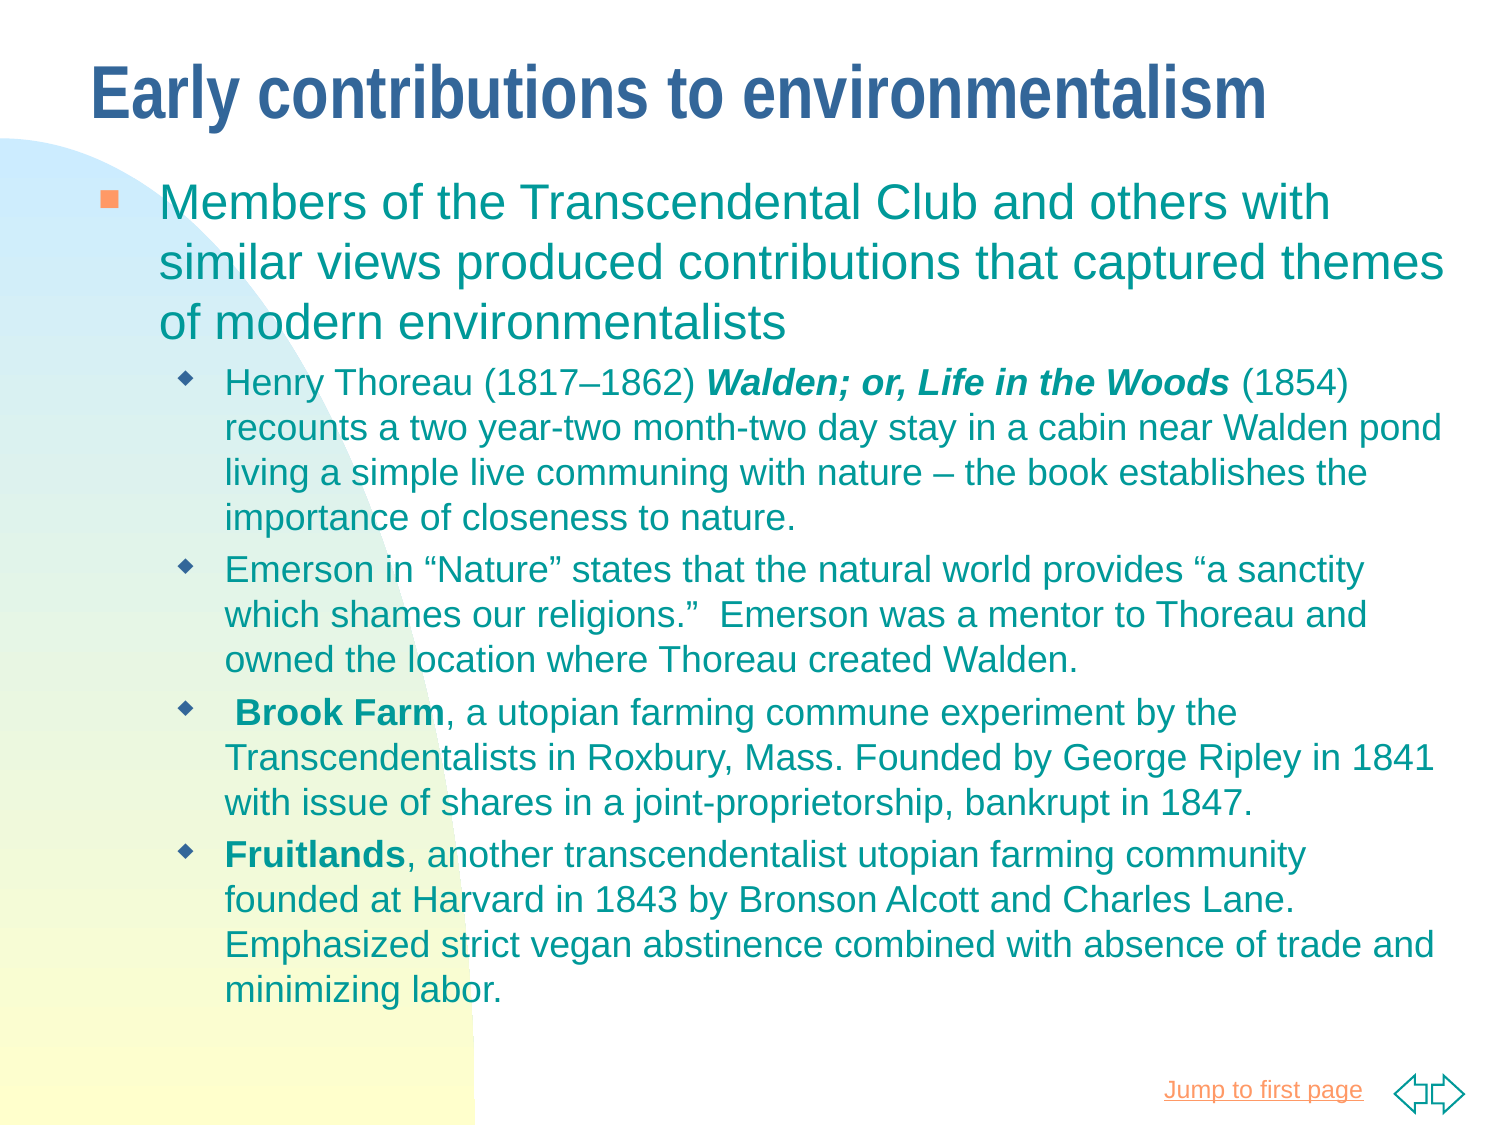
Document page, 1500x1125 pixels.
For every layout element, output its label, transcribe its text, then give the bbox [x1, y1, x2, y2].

title Early contributions to environmentalism [74, 37, 1463, 163]
list Members of the Transcendental Club and others with similar views produced contributions that captured themes of modern environmentalists Henry Thoreau (1817–1862) Walden; or, Life in the Woods (1854) recounts a two year-two month-two day stay in a cabin near Walden pond living a simple live communing with nature – the book establishes the importance of closeness to nature. Emerson in “Nature” states that the natural world provides “a sanctity which shames our religions.” Emerson was a mentor to Thoreau and owned the location where Thoreau created Walden. Brook Farm, a utopian farming commune experiment by the Transcendentalists in Roxbury, Mass. Founded by George Ripley in 1841 with issue of shares in a joint-proprietorship, bankrupt in 1847. Fruitlands, another transcendentalist utopian farming community founded at Harvard in 1843 by Bronson Alcott and Charles Lane. Emphasized strict vegan abstinence combined with absence of trade and minimizing labor. [87, 162, 1463, 1001]
